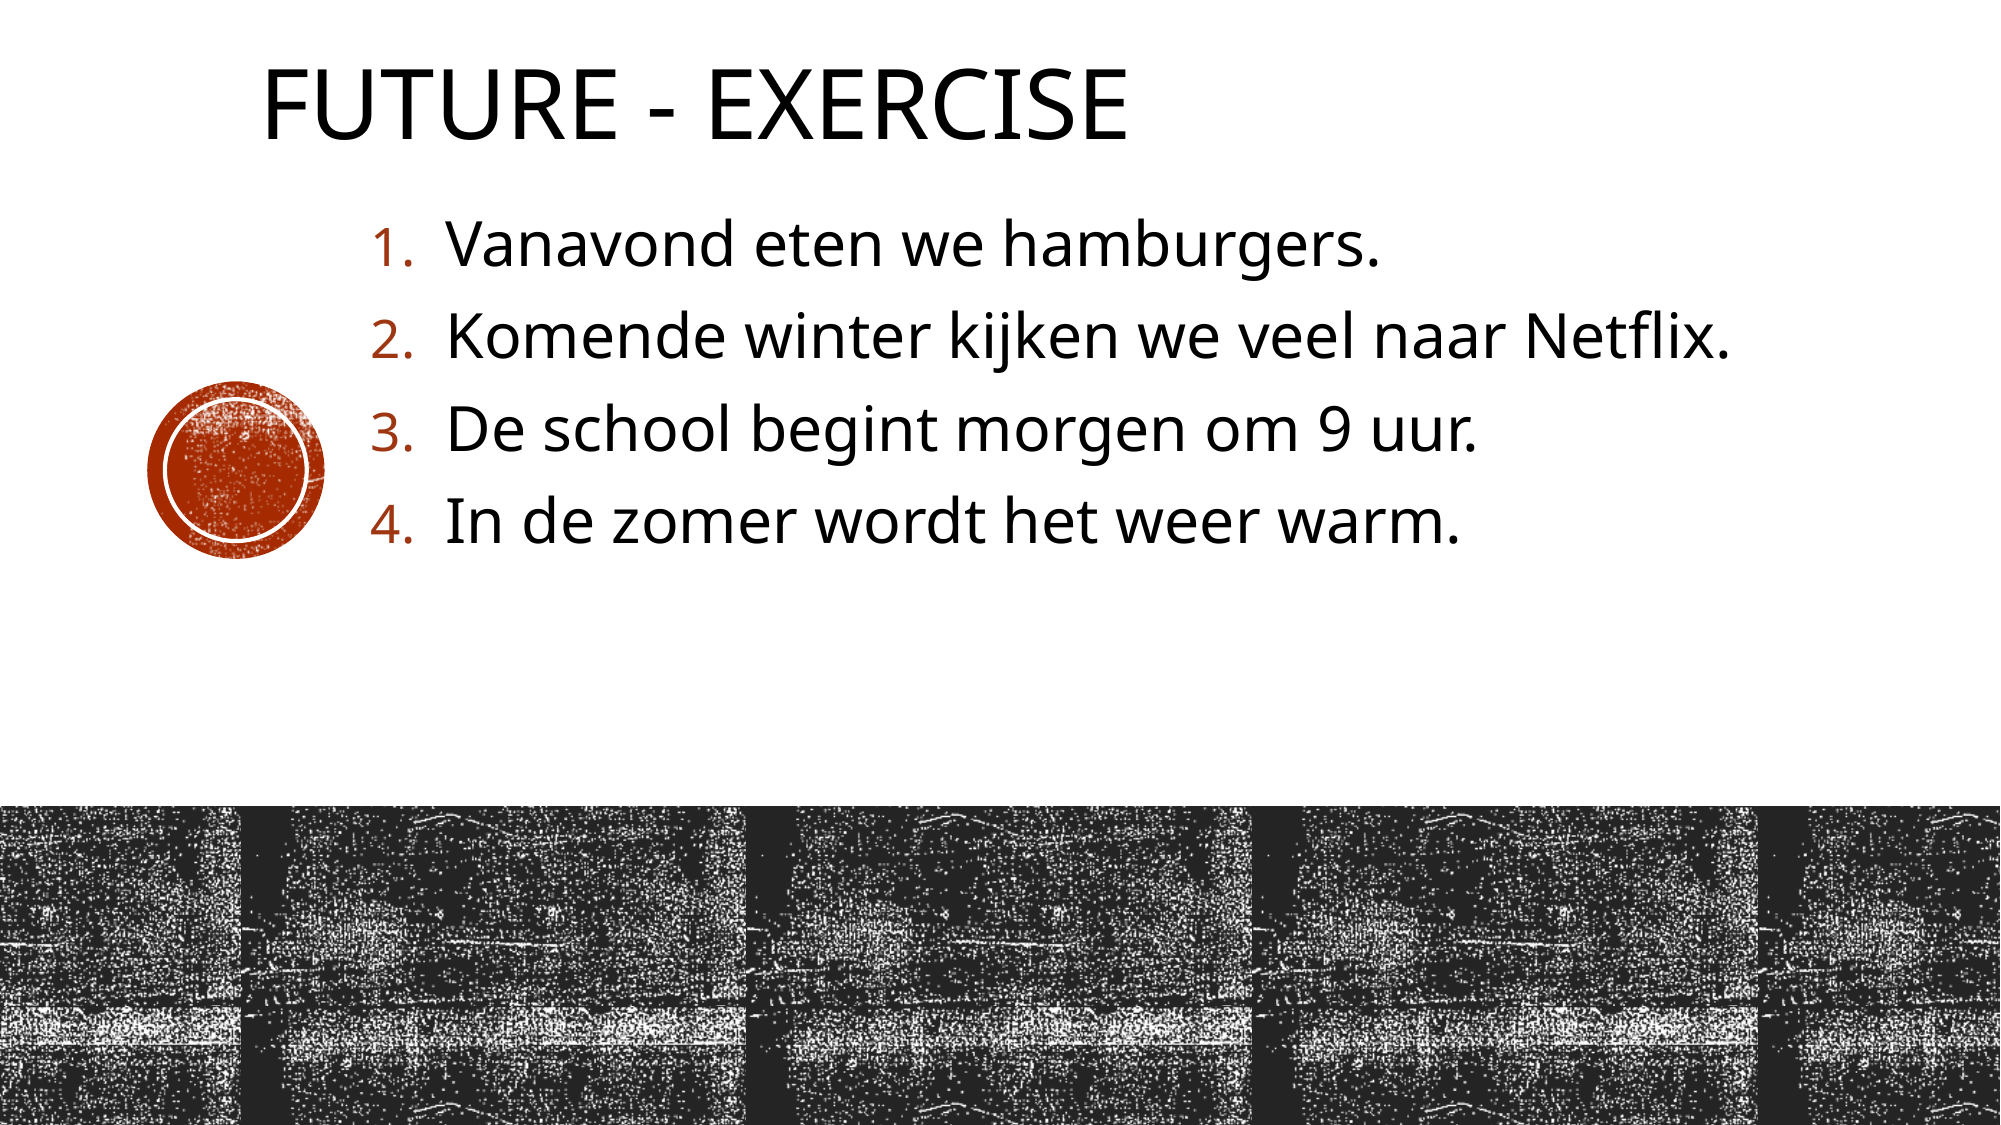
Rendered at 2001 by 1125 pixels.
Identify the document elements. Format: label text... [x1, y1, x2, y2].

list Vanavond eten we hamburgers. Komende winter kijken we veel naar Netflix. De school begint morgen om 9 uur. In de zomer wordt het weer warm. [355, 204, 1895, 723]
title Future - exercise [244, 56, 1927, 166]
